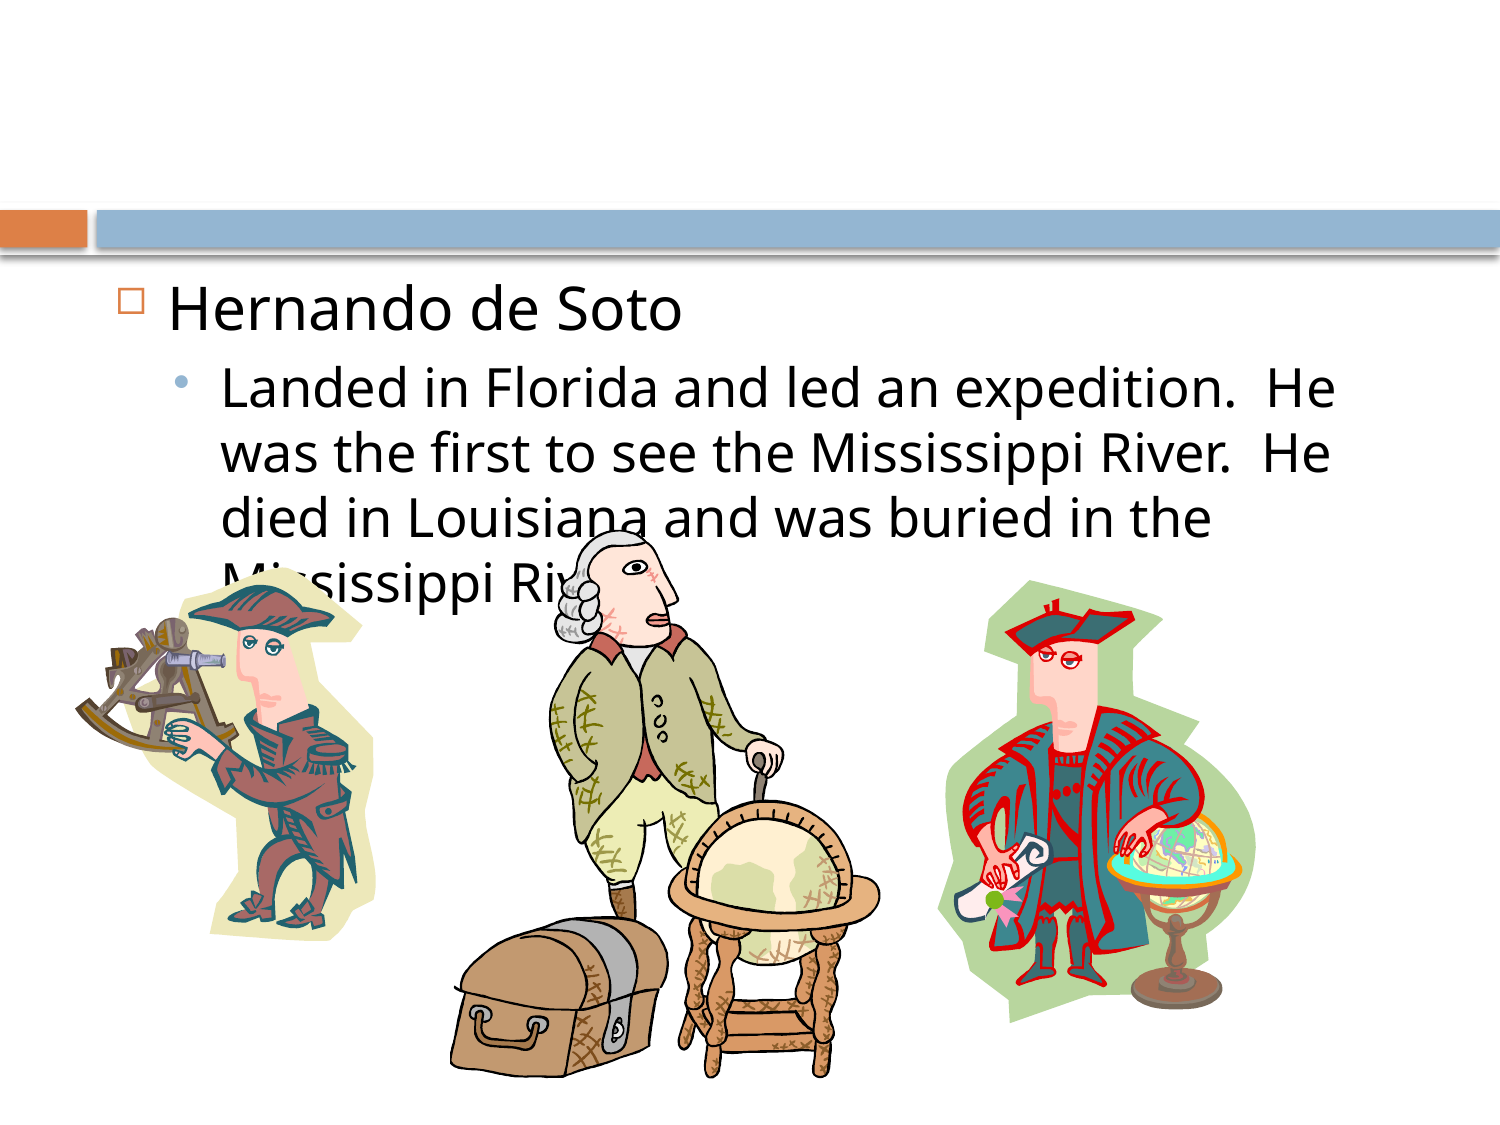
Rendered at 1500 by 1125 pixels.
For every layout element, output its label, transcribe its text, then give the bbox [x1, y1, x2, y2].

picture [74, 562, 381, 947]
picture [449, 524, 886, 1084]
picture [937, 574, 1261, 1029]
list Hernando de Soto Landed in Florida and led an expedition. He was the first to see the Mississippi River. He died in Louisiana and was buried in the Mississippi River [100, 262, 1438, 1000]
